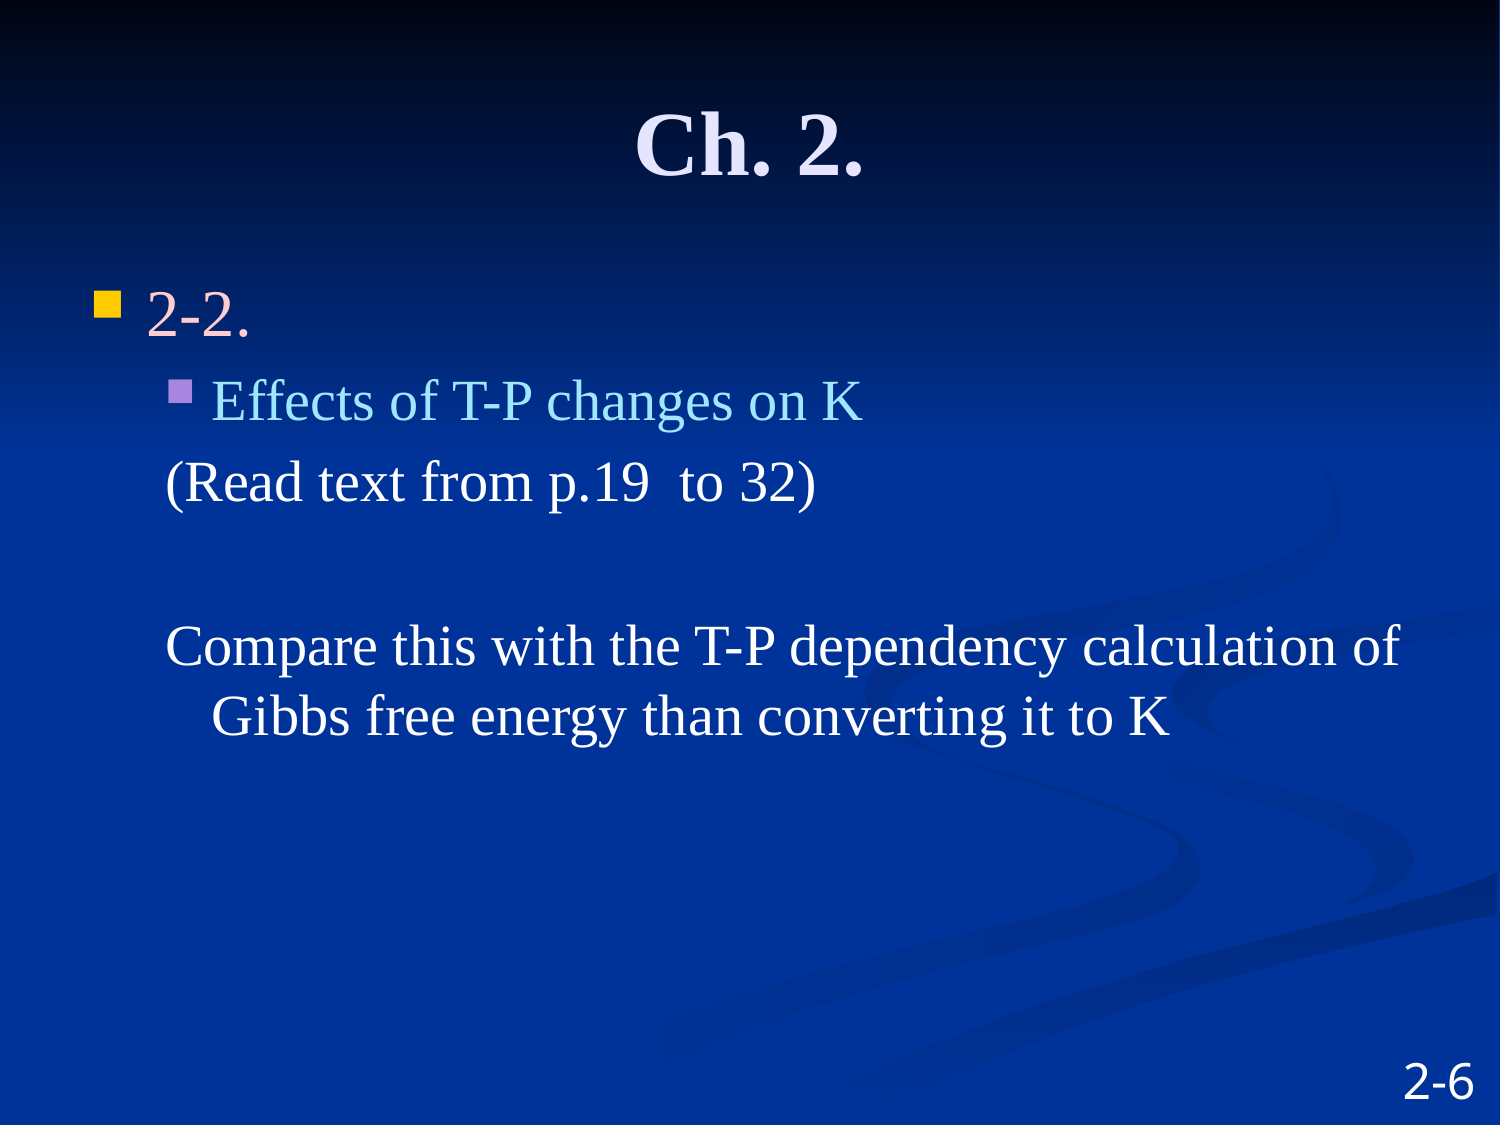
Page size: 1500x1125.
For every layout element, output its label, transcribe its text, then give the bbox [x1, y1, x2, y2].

list 2-2. Effects of T-P changes on K (Read text from p.19 to 32) Compare this with the T-P dependency calculation of Gibbs free energy than converting it to K [74, 262, 1426, 1006]
title Ch. 2. [74, 44, 1426, 233]
text_box 2-6 [1387, 1041, 1491, 1117]
